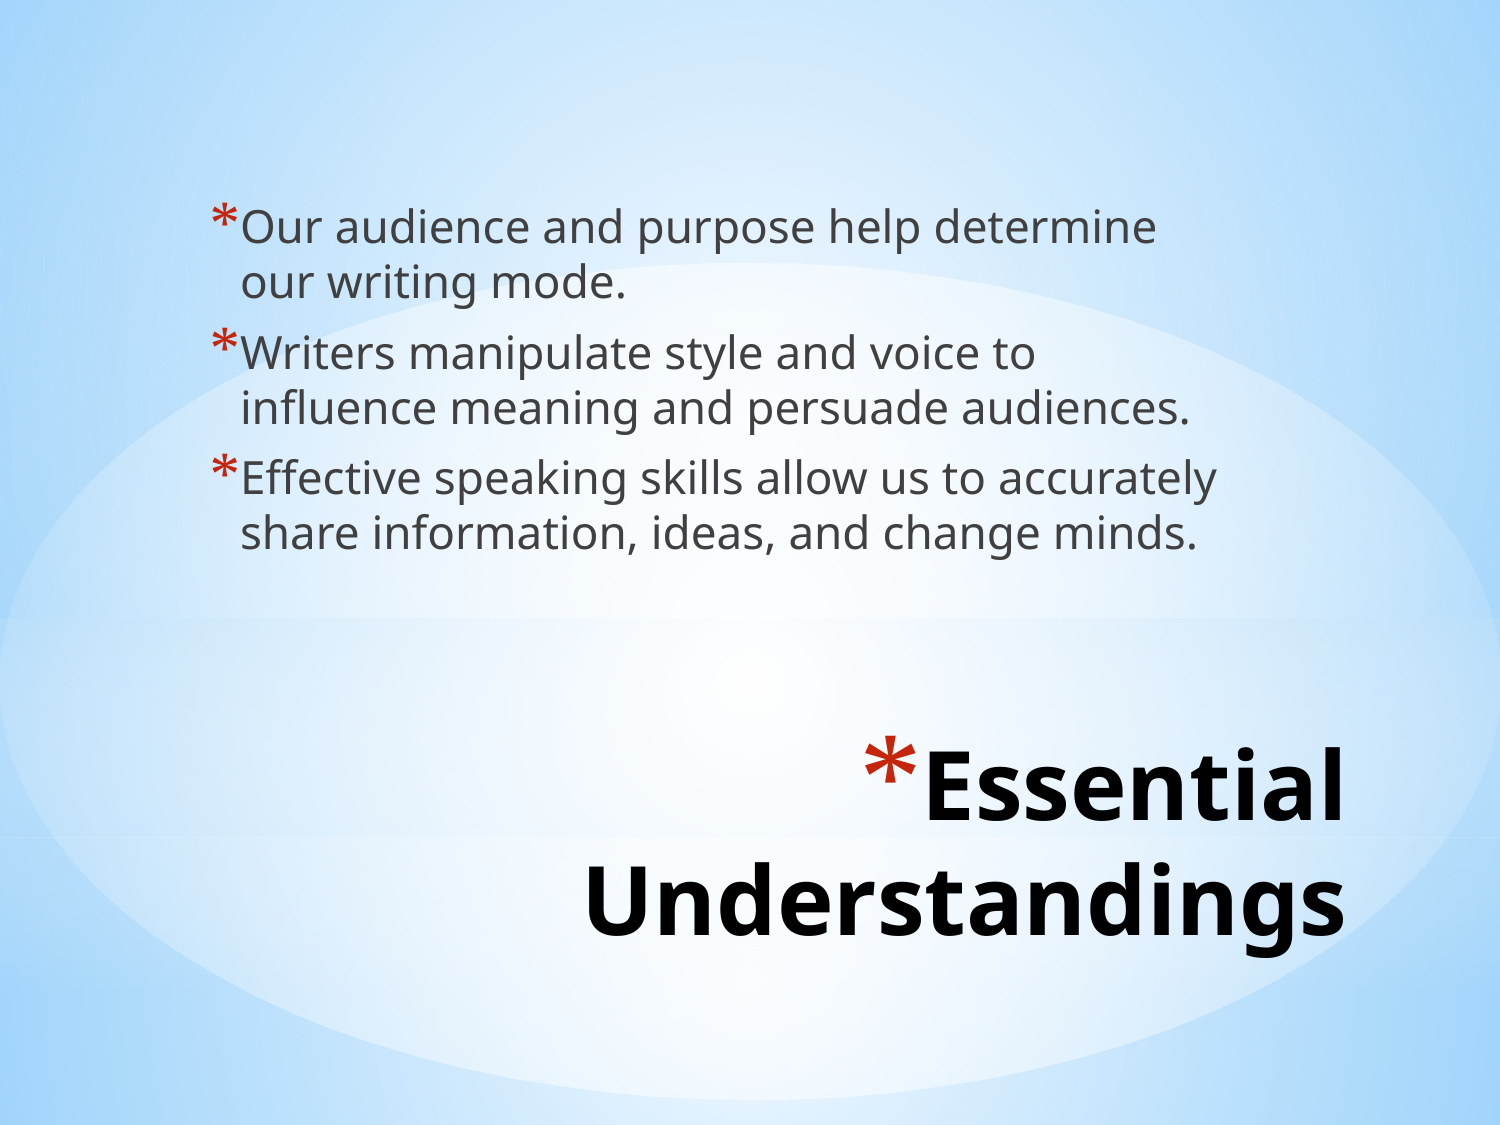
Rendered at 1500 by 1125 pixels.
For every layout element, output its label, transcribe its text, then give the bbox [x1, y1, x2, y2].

list Our audience and purpose help determine our writing mode. Writers manipulate style and voice to influence meaning and persuade audiences. Effective speaking skills allow us to accurately share information, ideas, and change minds. [187, 120, 1238, 690]
title Essential Understandings [294, 717, 1363, 905]
